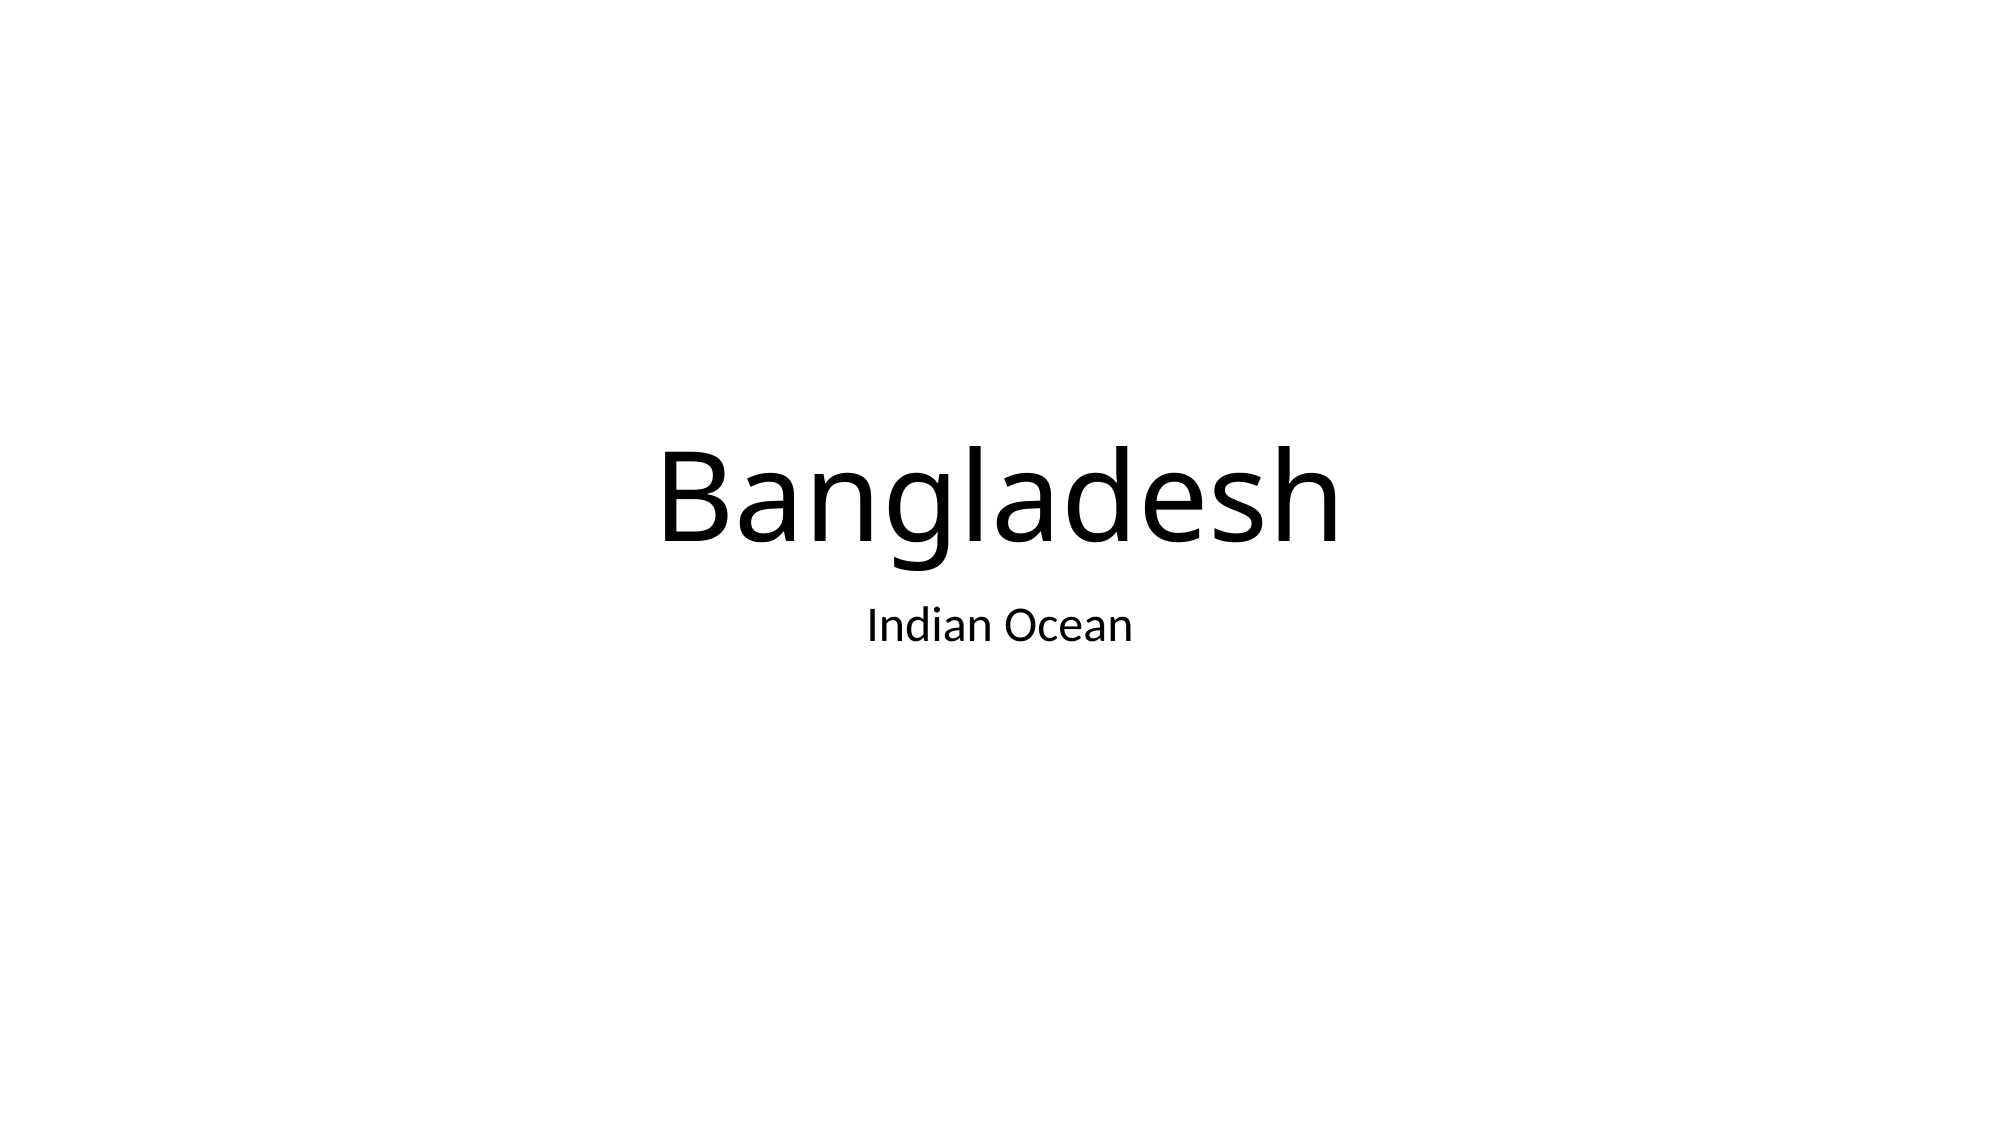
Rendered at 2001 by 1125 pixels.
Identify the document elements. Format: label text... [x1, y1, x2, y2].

subtitle Indian Ocean [249, 590, 1750, 863]
title Bangladesh [249, 184, 1750, 576]
